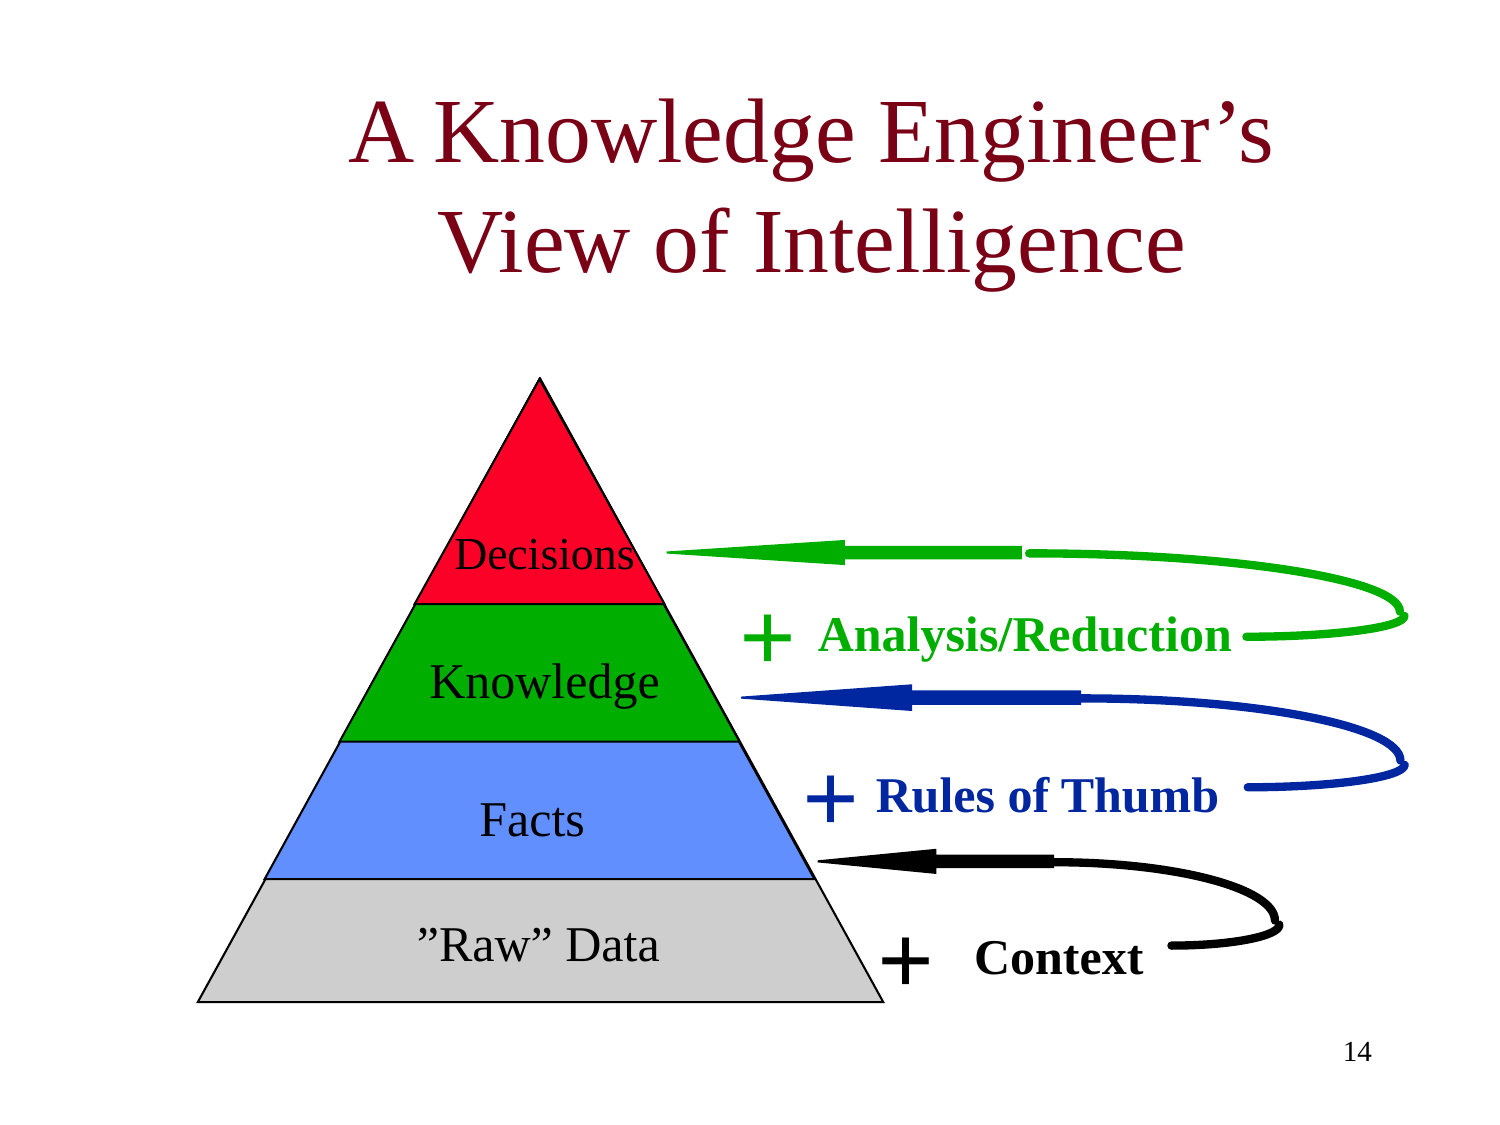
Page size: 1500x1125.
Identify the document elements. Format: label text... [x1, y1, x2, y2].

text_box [888, 685, 1405, 788]
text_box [888, 644, 1248, 683]
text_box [888, 540, 1405, 637]
title A Knowledge Engineer’s View of Intelligence [249, 49, 1376, 313]
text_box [197, 378, 884, 1003]
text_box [888, 795, 1236, 848]
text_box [888, 849, 1280, 946]
slide_number 14 [1074, 1024, 1388, 1101]
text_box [862, 955, 1159, 1023]
